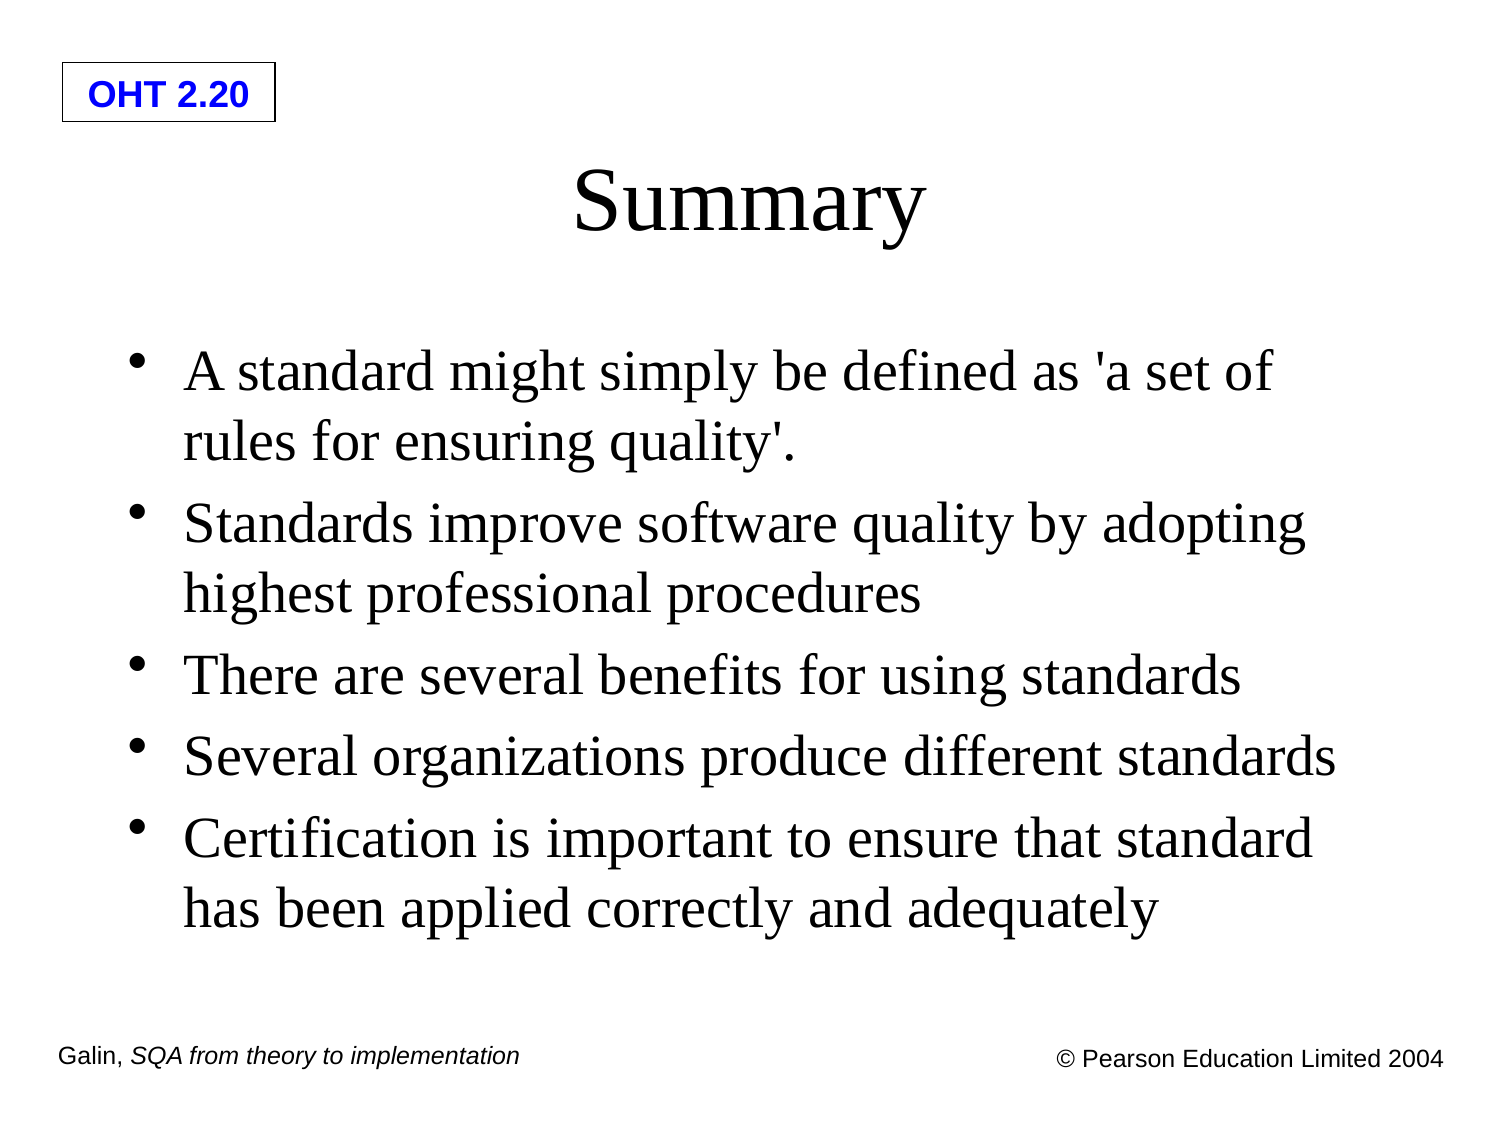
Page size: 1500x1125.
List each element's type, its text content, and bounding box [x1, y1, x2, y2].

list A standard might simply be defined as 'a set of rules for ensuring quality'. Standards improve software quality by adopting highest professional procedures There are several benefits for using standards Several organizations produce different standards Certification is important to ensure that standard has been applied correctly and adequately [112, 324, 1388, 1001]
title Summary [112, 99, 1388, 288]
